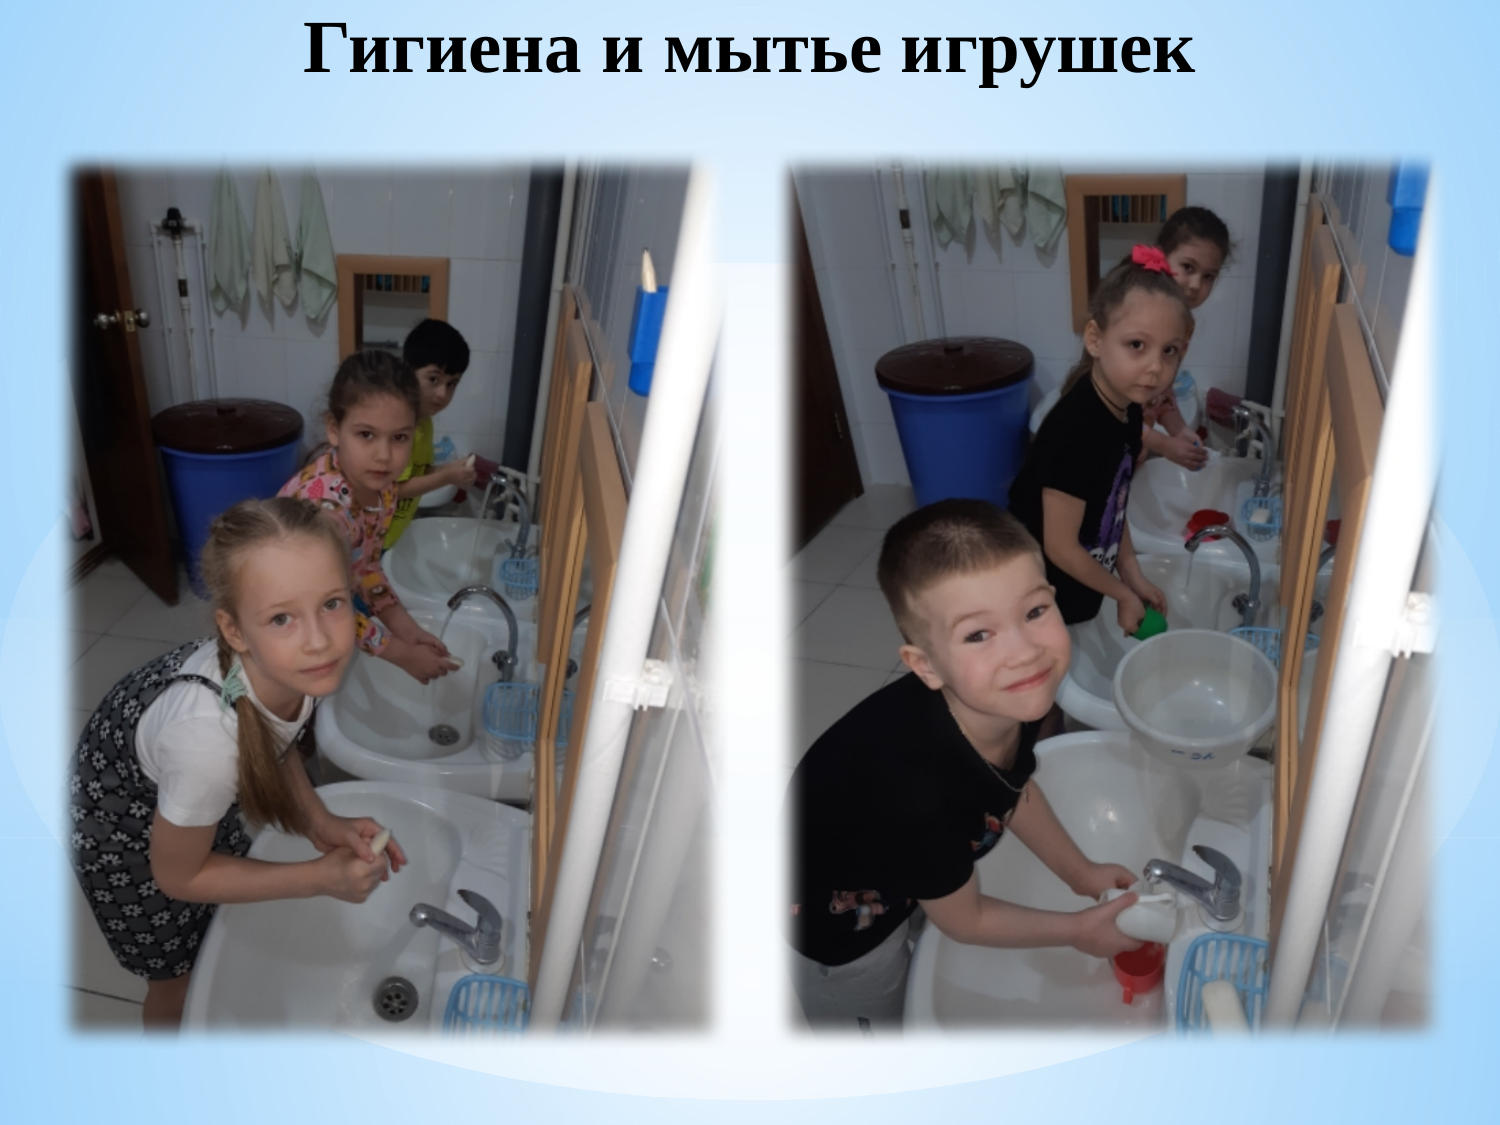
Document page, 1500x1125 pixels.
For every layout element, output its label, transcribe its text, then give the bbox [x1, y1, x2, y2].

title Гигиена и мытье игрушек [0, 1, 1500, 95]
picture [0, 175, 1500, 1023]
